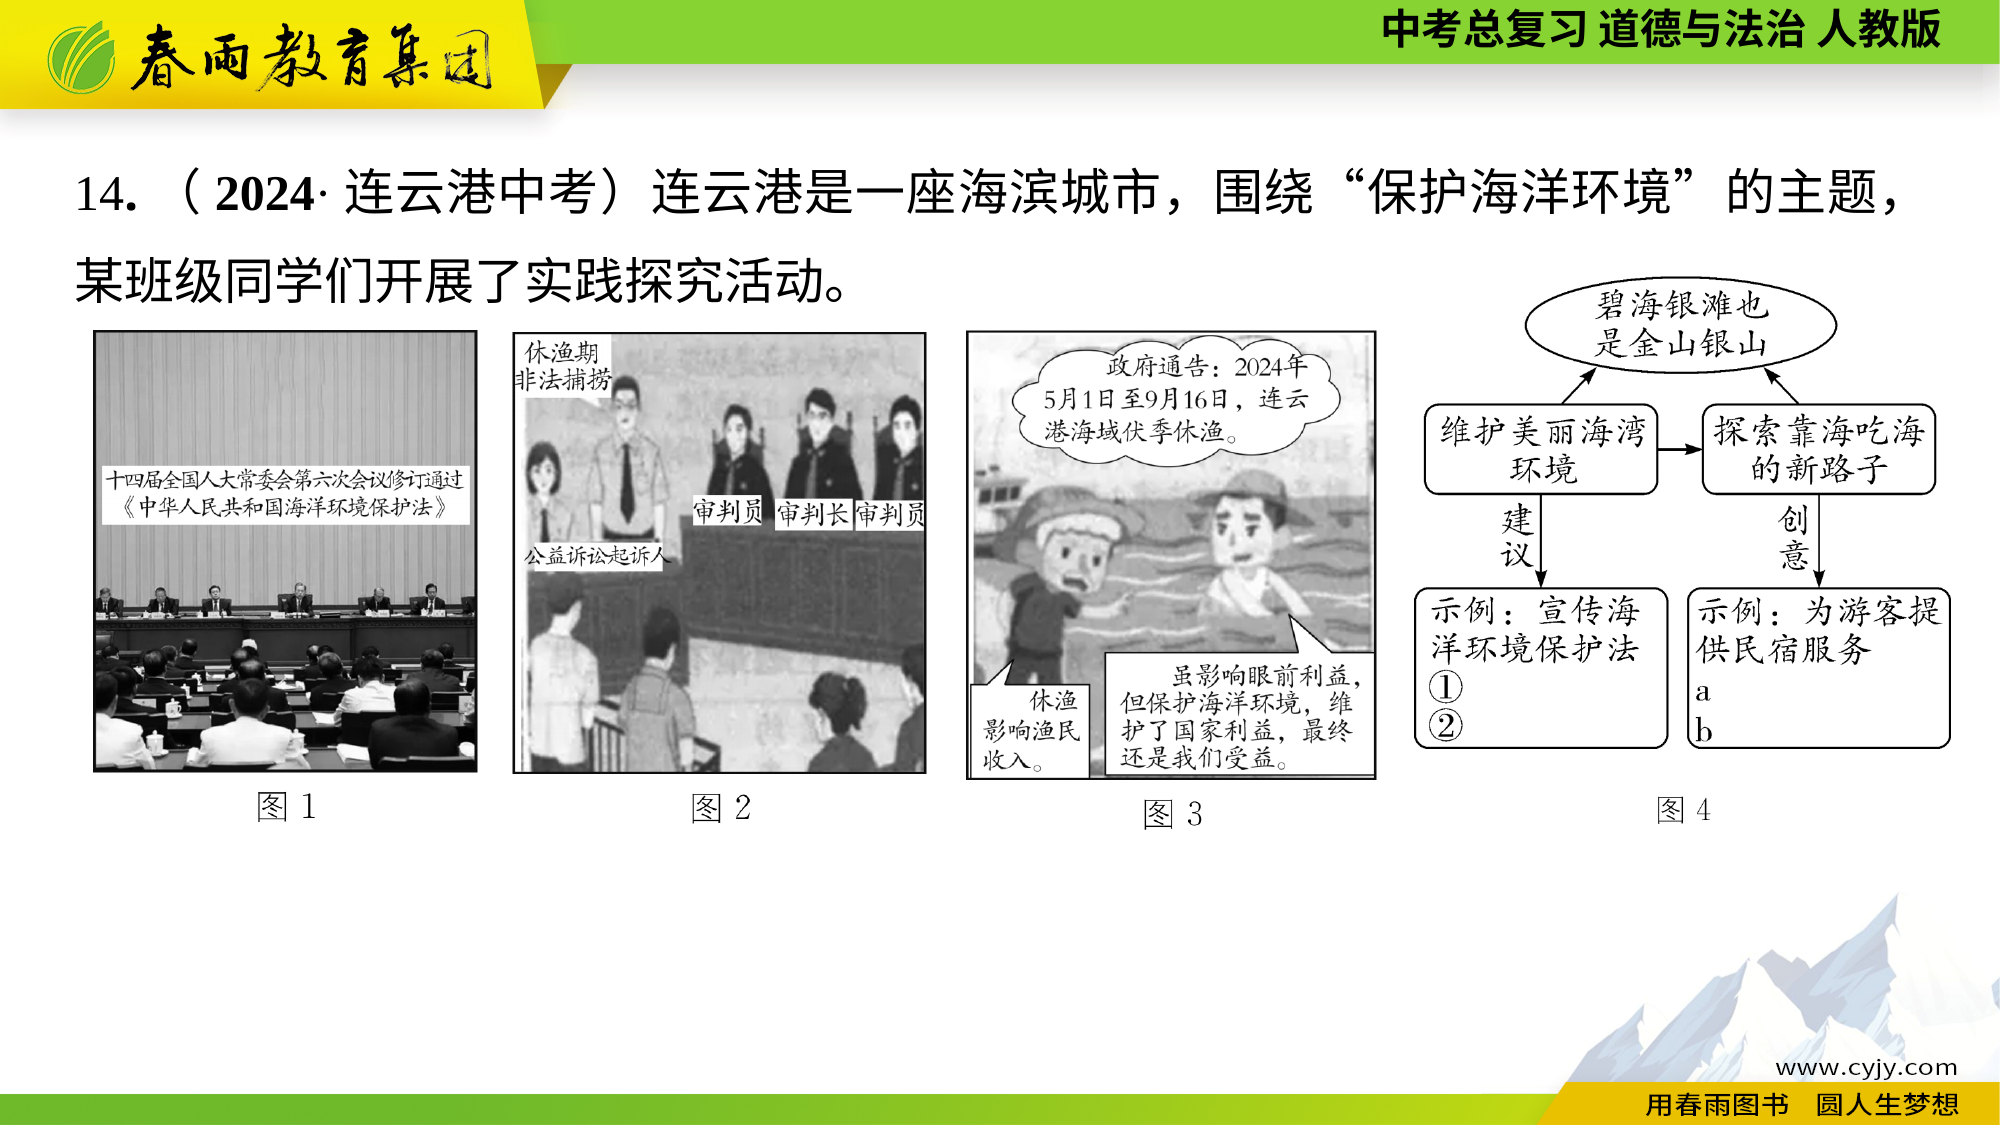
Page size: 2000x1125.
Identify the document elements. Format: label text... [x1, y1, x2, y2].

list 14.（2024·连云港中考）连云港是一座海滨城市，围绕“保护海洋环境”的主题，某班级同学们开展了实践探究活动。 [59, 122, 1944, 308]
picture [0, 0, 2000, 1125]
